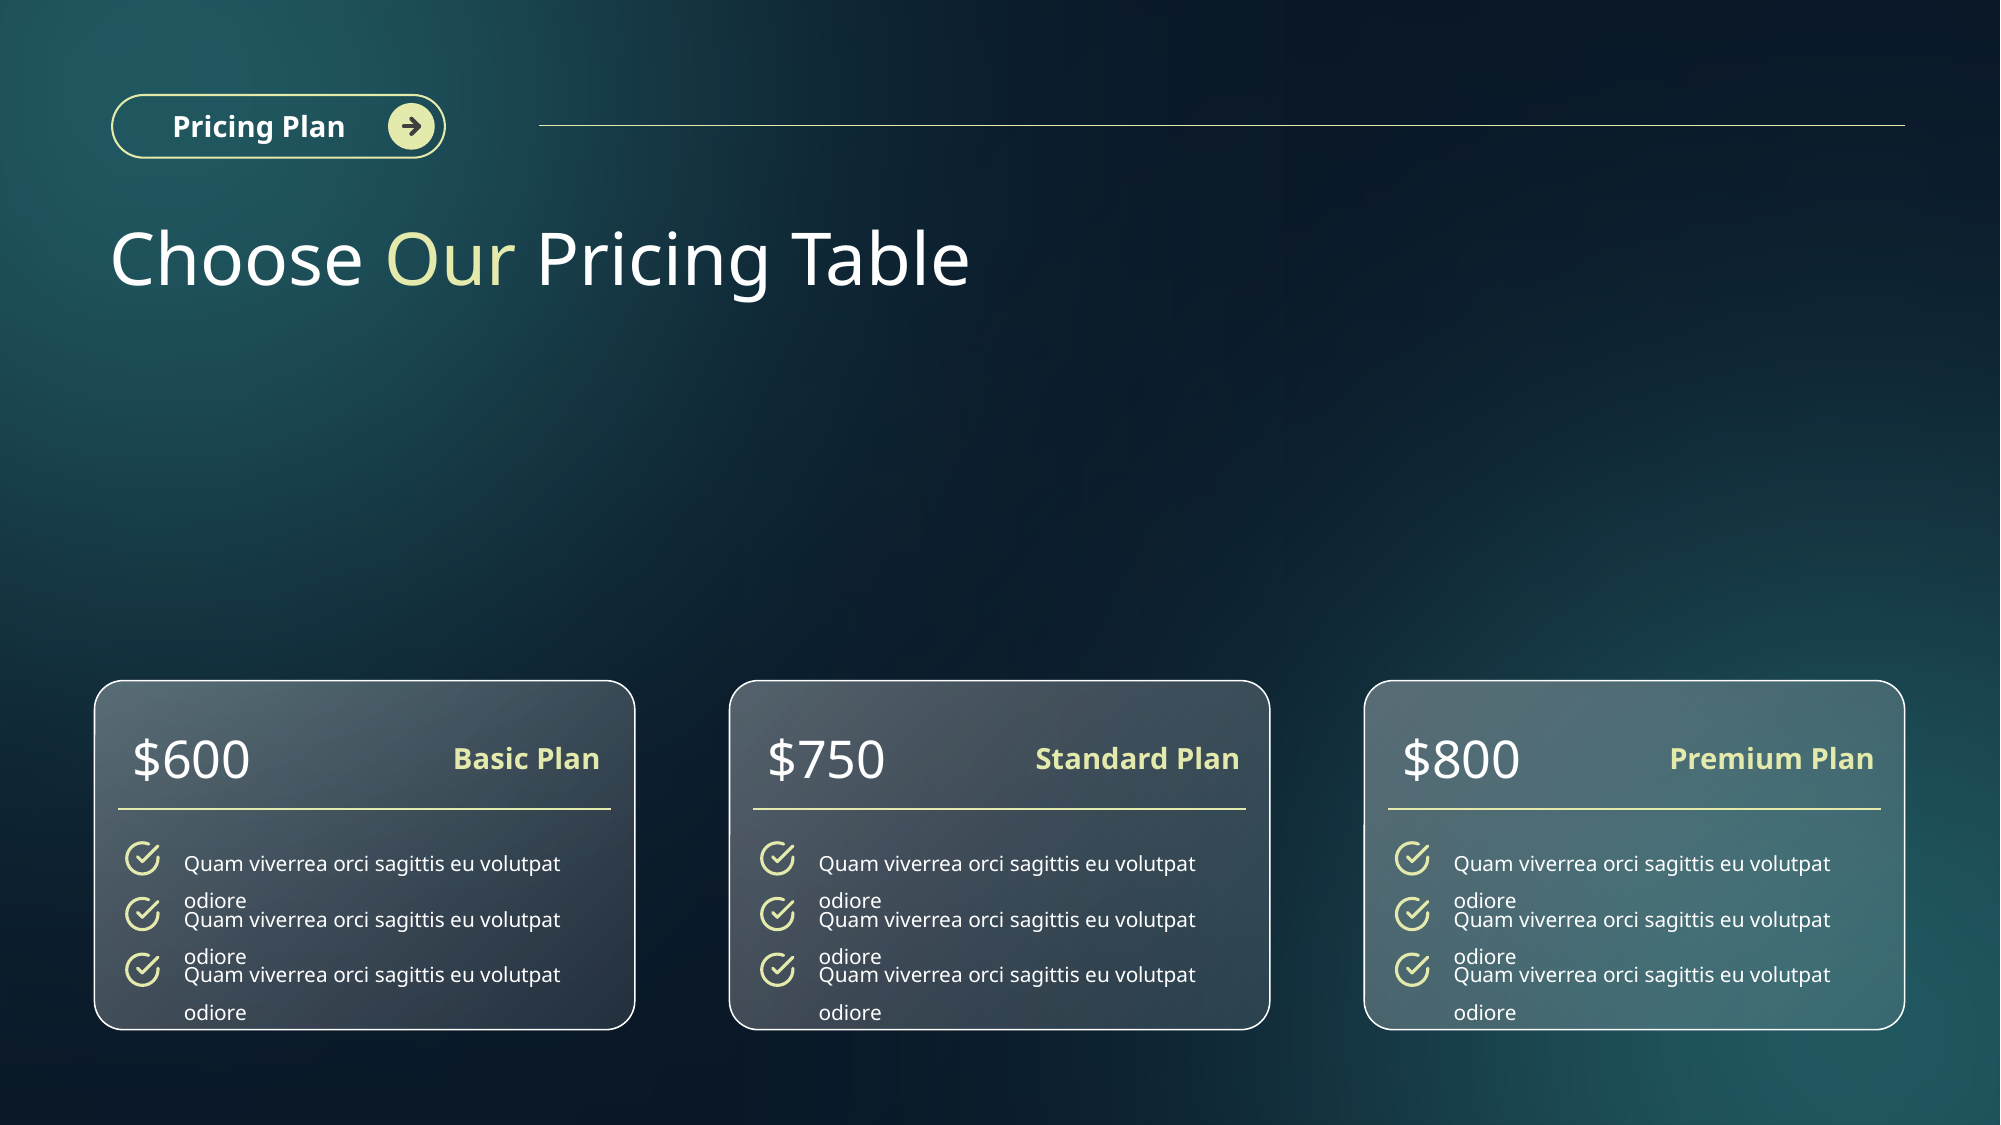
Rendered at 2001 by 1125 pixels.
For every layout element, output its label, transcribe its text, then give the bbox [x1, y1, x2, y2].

text_box Quam viverrea orci sagittis eu volutpat odiore [168, 977, 612, 1032]
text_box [761, 898, 793, 930]
text_box [111, 93, 446, 159]
text_box Quam viverrea orci sagittis eu volutpat odiore [803, 886, 1247, 977]
picture [0, 0, 2000, 1125]
text_box Basic Plan [438, 732, 616, 783]
text_box Quam viverrea orci sagittis eu volutpat odiore [803, 977, 1247, 1032]
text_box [126, 954, 158, 986]
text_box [1396, 842, 1428, 874]
text_box [1363, 679, 1906, 1031]
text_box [387, 102, 435, 150]
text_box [761, 842, 793, 874]
text_box Pricing Plan [130, 101, 388, 151]
text_box $800 [1387, 718, 1566, 797]
text_box $750 [752, 718, 932, 797]
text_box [761, 954, 793, 986]
text_box [93, 679, 636, 1031]
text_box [1396, 898, 1428, 930]
text_box Quam viverrea orci sagittis eu volutpat odiore [1438, 886, 1881, 977]
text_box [126, 898, 158, 930]
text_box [1396, 954, 1428, 986]
text_box [728, 679, 1271, 1031]
text_box Quam viverrea orci sagittis eu volutpat odiore [1438, 977, 1881, 1032]
text_box Quam viverrea orci sagittis eu volutpat odiore [168, 886, 612, 977]
text_box Choose Our Pricing Table [94, 204, 1192, 308]
text_box $600 [117, 718, 297, 797]
text_box Quam viverrea orci sagittis eu volutpat odiore [803, 830, 1247, 886]
text_box Quam viverrea orci sagittis eu volutpat odiore [1438, 830, 1881, 886]
text_box Standard Plan [1020, 732, 1256, 783]
text_box Premium Plan [1654, 732, 1890, 783]
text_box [126, 842, 158, 874]
text_box Quam viverrea orci sagittis eu volutpat odiore [168, 830, 612, 886]
